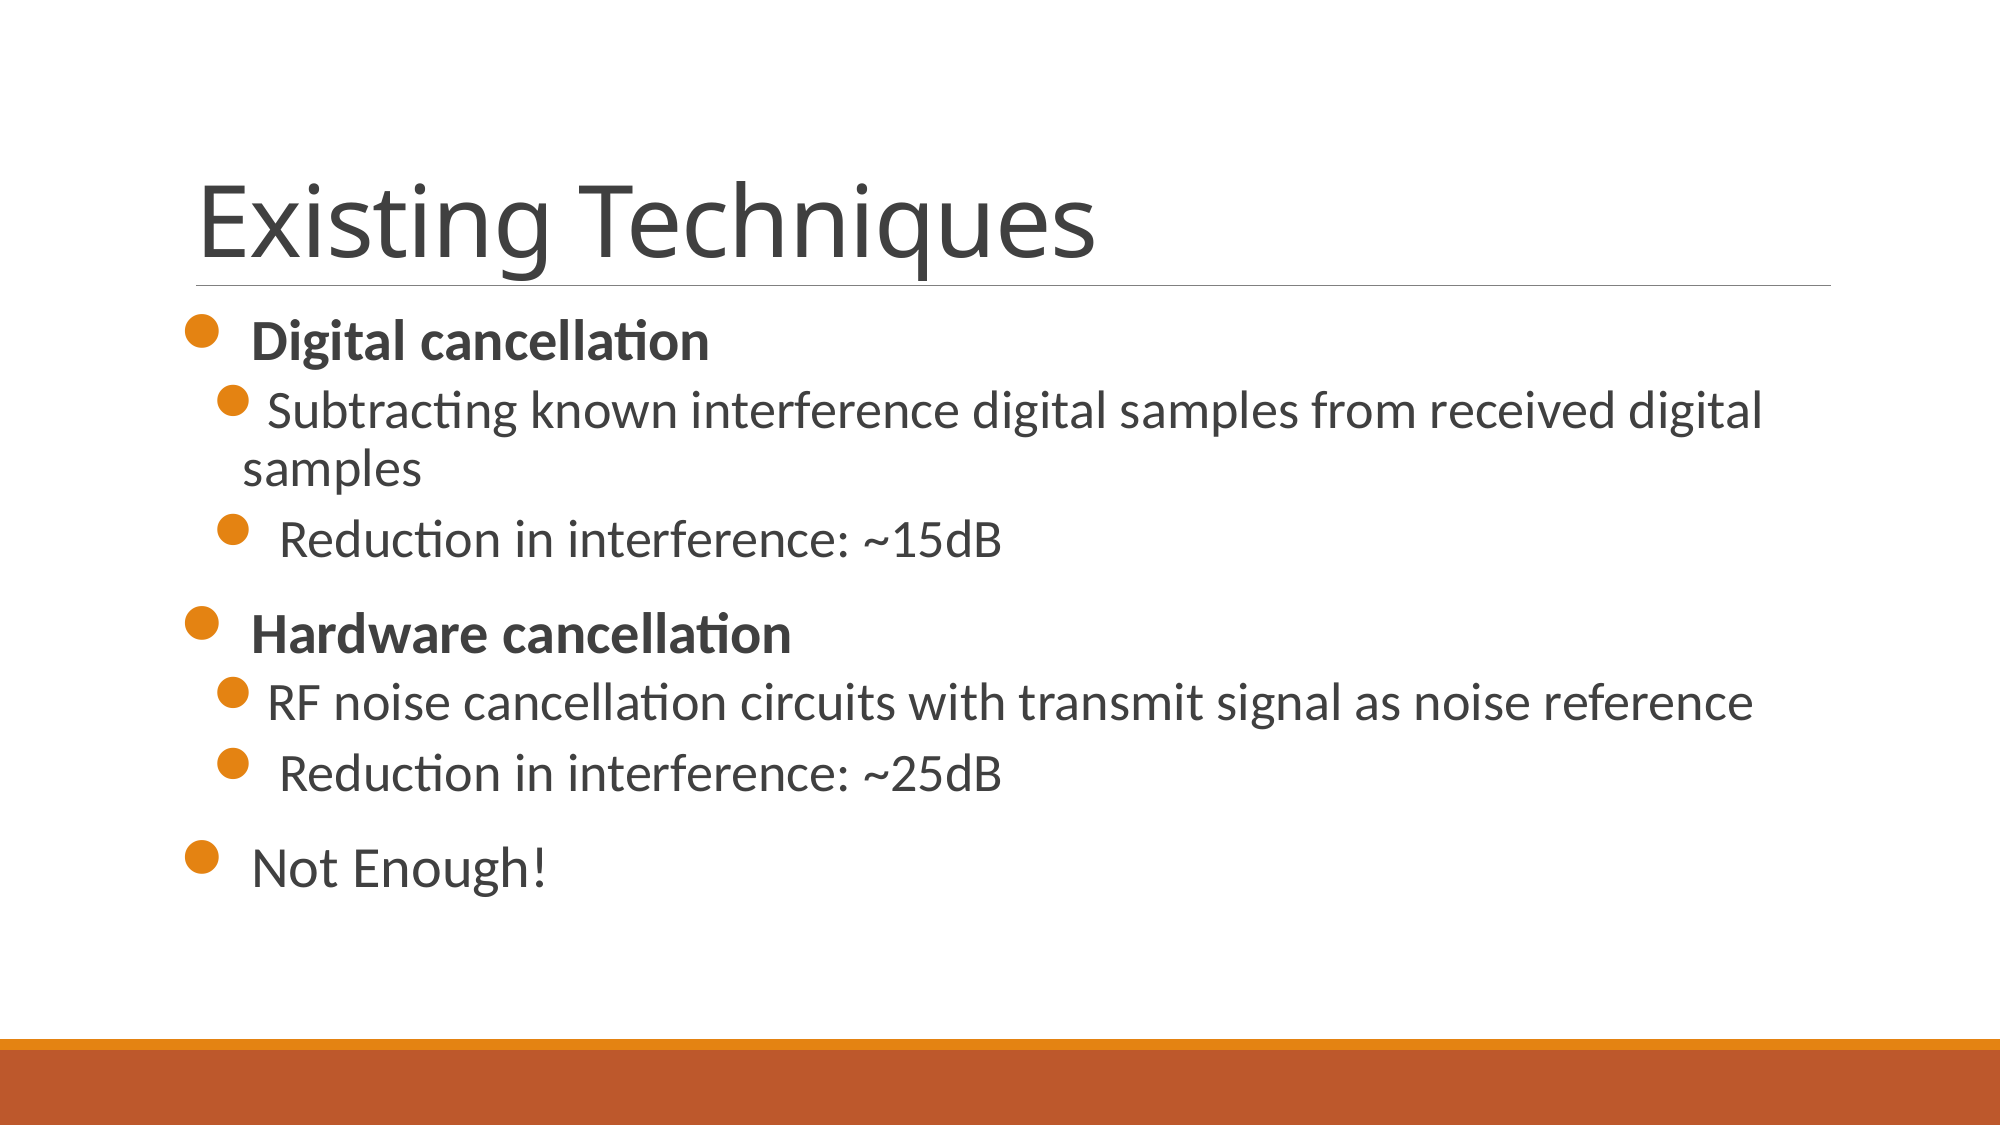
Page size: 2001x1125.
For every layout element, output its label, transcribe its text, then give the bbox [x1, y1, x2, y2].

list Digital cancellation Subtracting known interference digital samples from received digital samples Reduction in interference: ~15dB Hardware cancellation RF noise cancellation circuits with transmit signal as noise reference Reduction in interference: ~25dB Not Enough! [180, 302, 1830, 963]
title Existing Techniques [180, 47, 1830, 285]
